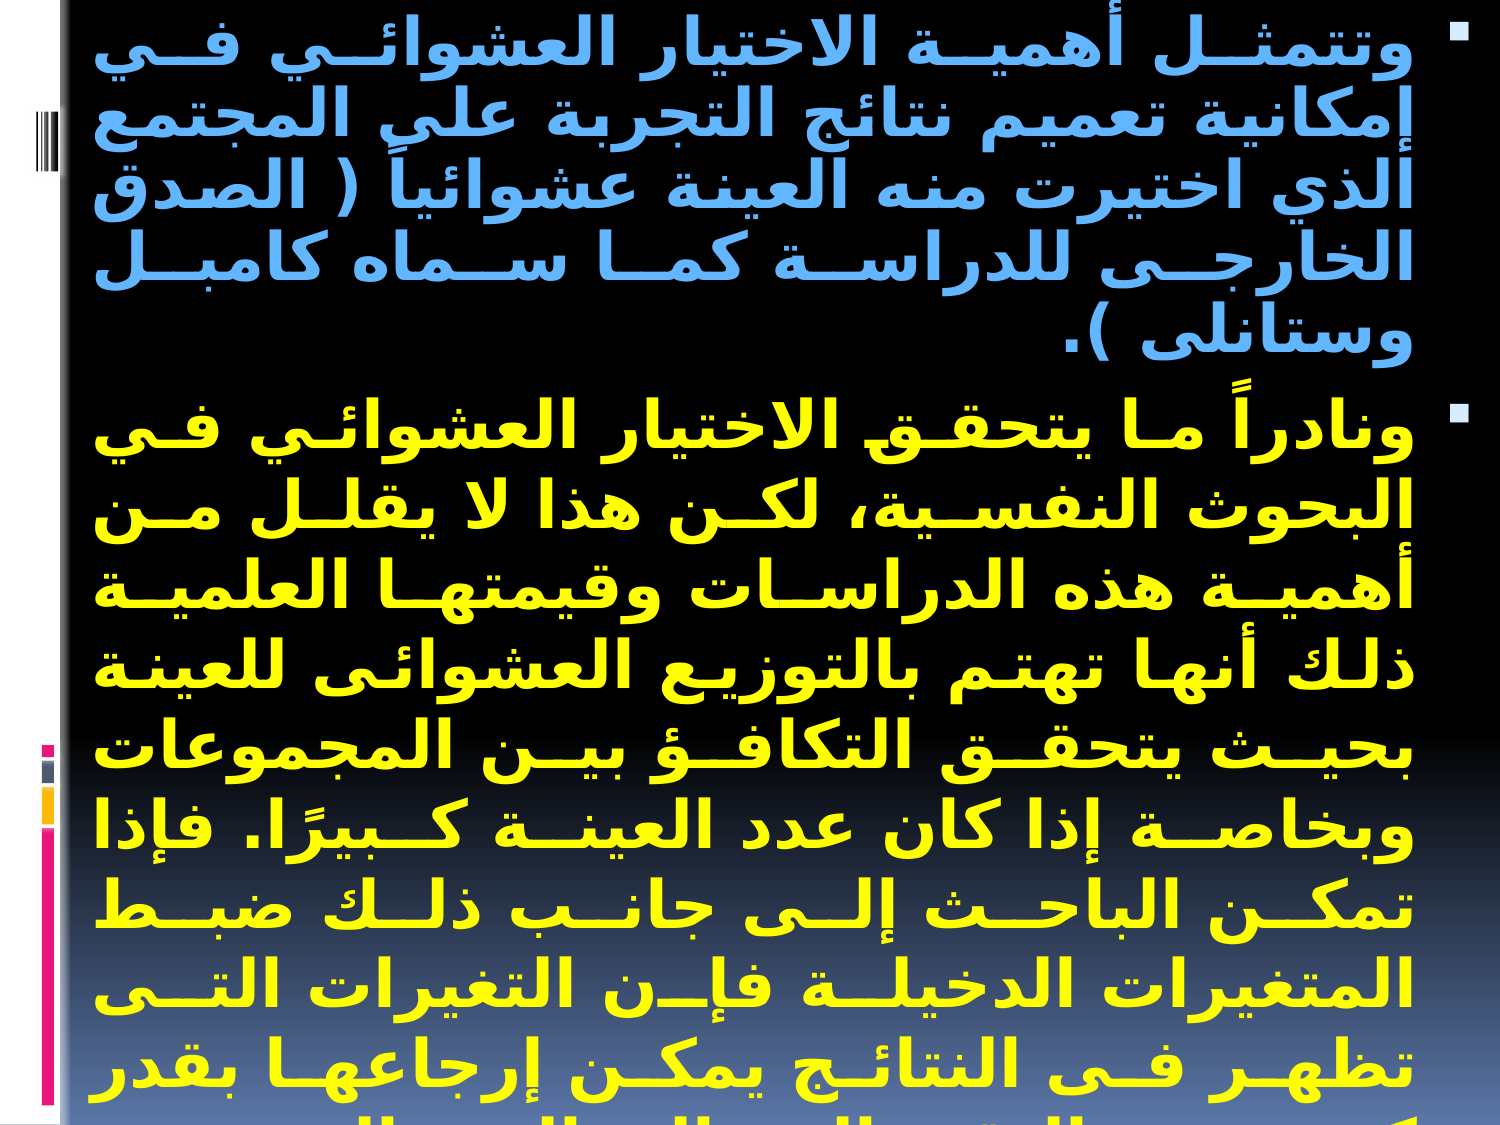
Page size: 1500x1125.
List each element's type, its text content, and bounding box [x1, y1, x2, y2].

list وتتمثل أهمية الاختيار العشوائي في إمكانية تعميم نتائج التجربة على المجتمع الذي اختيرت منه العينة عشوائياً ( الصدق الخارجى للدراسة كما سماه كامبل وستانلى ). ونادراً ما يتحقق الاختيار العشوائي في البحوث النفسية، لكن هذا لا يقلل من أهمية هذه الدراسات وقيمتها العلمية ذلك أنها تهتم بالتوزيع العشوائى للعينة بحيث يتحقق التكافؤ بين المجموعات وبخاصة إذا كان عدد العينة كبيرًا. فإذا تمكن الباحث إلى جانب ذلك ضبط المتغيرات الدخيلة فإن التغيرات التى تظهر فى النتائج يمكن إرجاعها بقدر كبير من الثقة إلى المعالجة التجريبية ( الصدق الداخلى للدراسة كما سماه كامبل وستانلى ). [76, 0, 1500, 1125]
